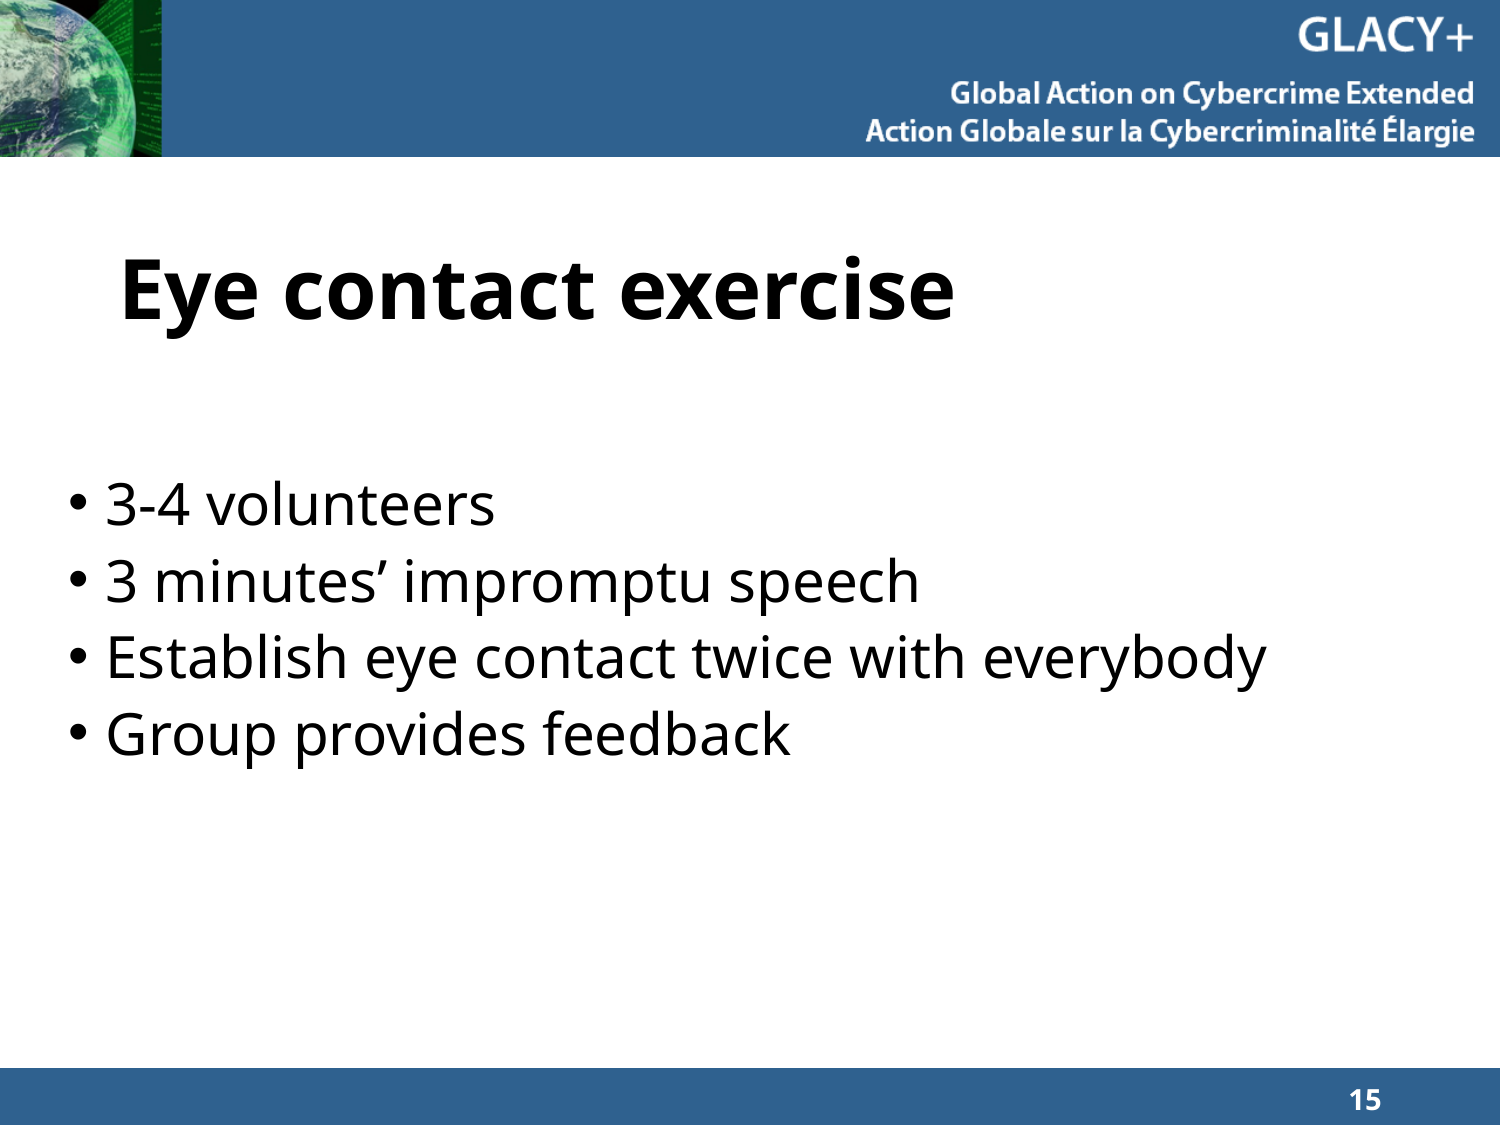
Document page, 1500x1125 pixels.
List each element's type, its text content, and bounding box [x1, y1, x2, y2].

slide_number 15 [1059, 1071, 1397, 1125]
list 3-4 volunteers 3 minutes’ impromptu speech Establish eye contact twice with everybody Group provides feedback [53, 382, 1404, 1125]
title Eye contact exercise [103, 197, 1397, 382]
picture [0, 0, 1500, 157]
